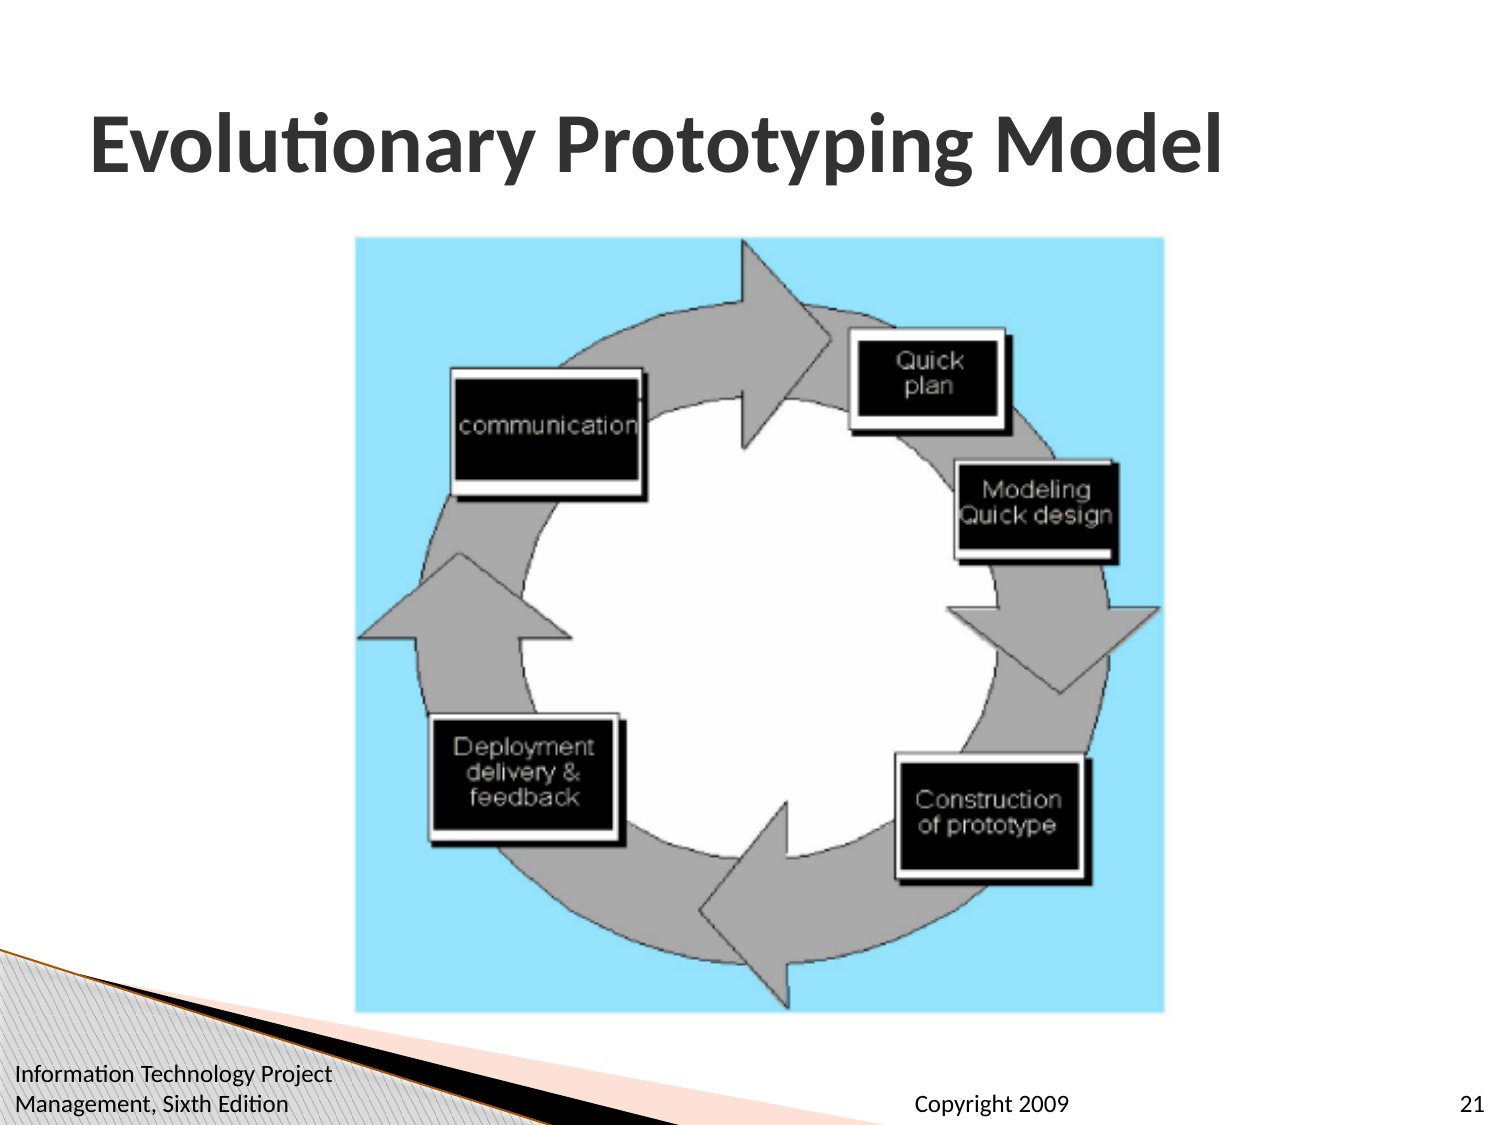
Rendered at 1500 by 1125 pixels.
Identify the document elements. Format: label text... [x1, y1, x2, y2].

slide_number 21 [1408, 1065, 1500, 1125]
title Evolutionary Prototyping Model [75, 45, 1425, 233]
picture [348, 231, 1173, 1019]
footer Information Technology Project Management, Sixth Edition [0, 1065, 425, 1125]
